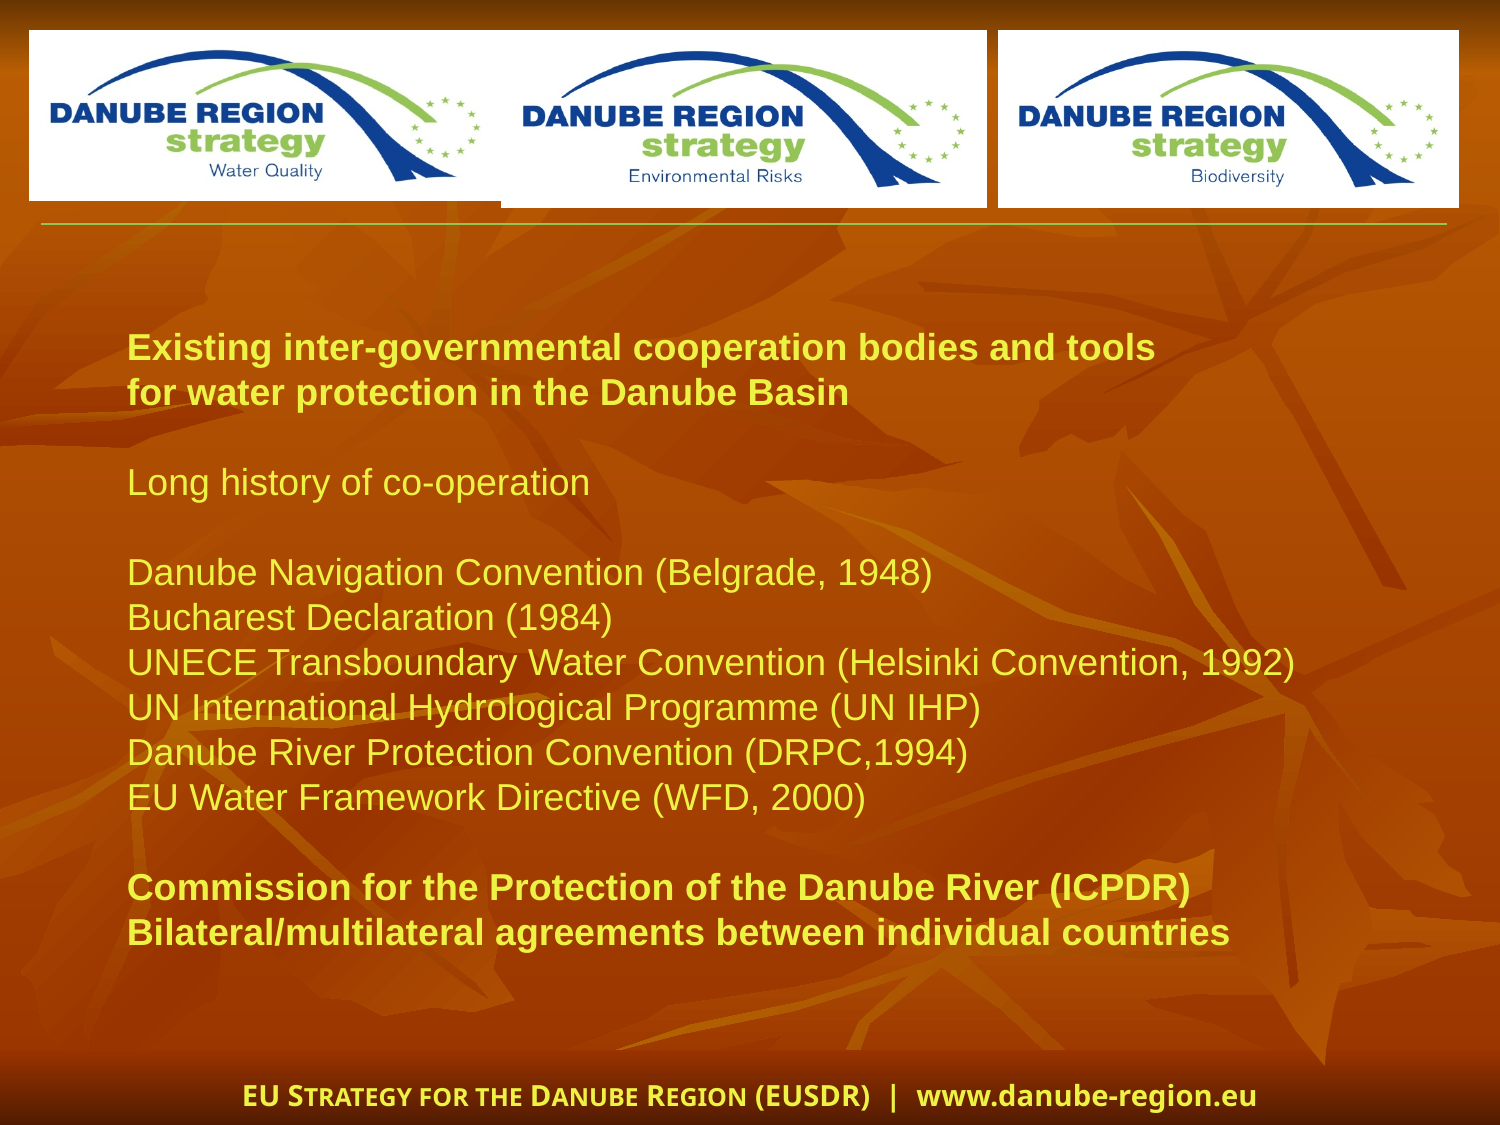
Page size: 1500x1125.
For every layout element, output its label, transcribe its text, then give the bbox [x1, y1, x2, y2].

text_box Existing inter-governmental cooperation bodies and tools for water protection in the Danube Basin Long history of co-operation Danube Navigation Convention (Belgrade, 1948) Bucharest Declaration (1984) UNECE Transboundary Water Convention (Helsinki Convention, 1992) UN International Hydrological Programme (UN IHP) Danube River Protection Convention (DRPC,1994) EU Water Framework Directive (WFD, 2000) Commission for the Protection of the Danube River (ICPDR) Bilateral/multilateral agreements between individual countries [112, 270, 1311, 1005]
picture [29, 30, 987, 209]
picture [997, 30, 1460, 209]
text_box EU STRATEGY FOR THE DANUBE REGION (EUSDR) | www.danube-region.eu [0, 1070, 1500, 1120]
list [92, 252, 1444, 988]
